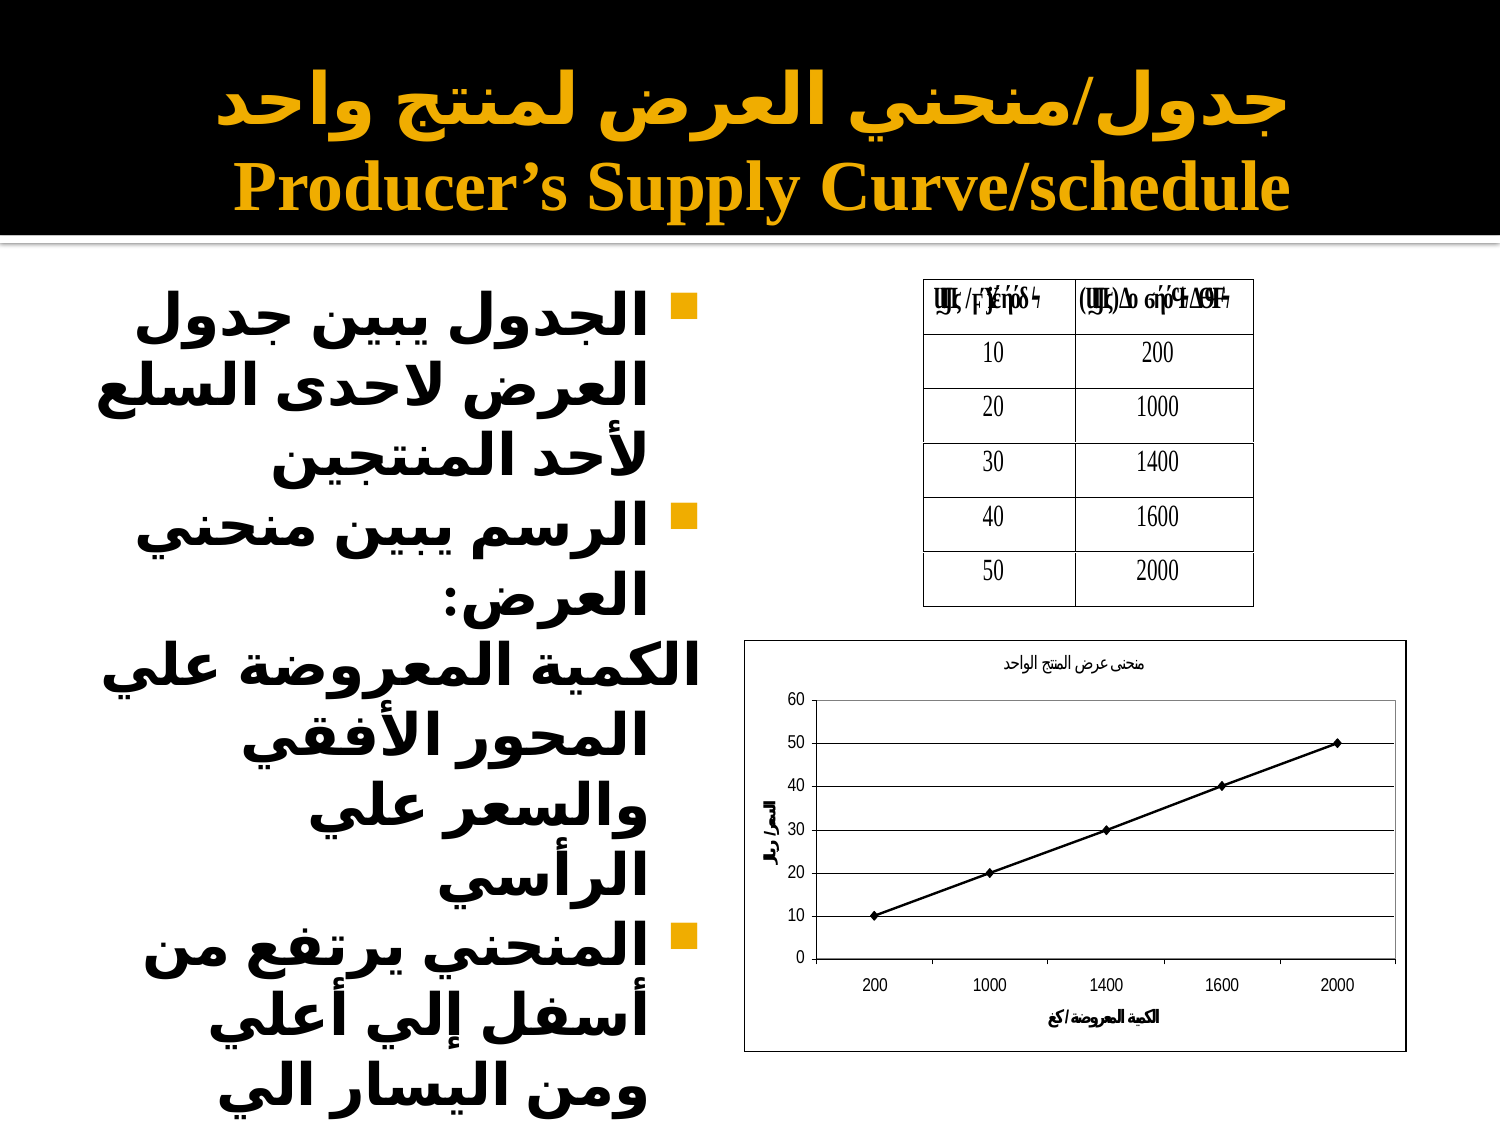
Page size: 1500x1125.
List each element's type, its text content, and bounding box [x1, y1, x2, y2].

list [738, 633, 1414, 1059]
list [749, 278, 1401, 631]
list الجدول يبين جدول العرض لاحدى السلع لأحد المنتجين الرسم يبين منحني العرض: الكمية المعروضة علي المحور الأفقي والسعر علي الرأسي المنحني يرتفع من أسفل إلي أعلي ومن اليسار الي اليمين أي أن العلاقة طردية بين الكمية والسعر [75, 262, 738, 1005]
title جدول/منحني العرض لمنتج واحد Producer’s Supply Curve/schedule [75, 45, 1425, 233]
